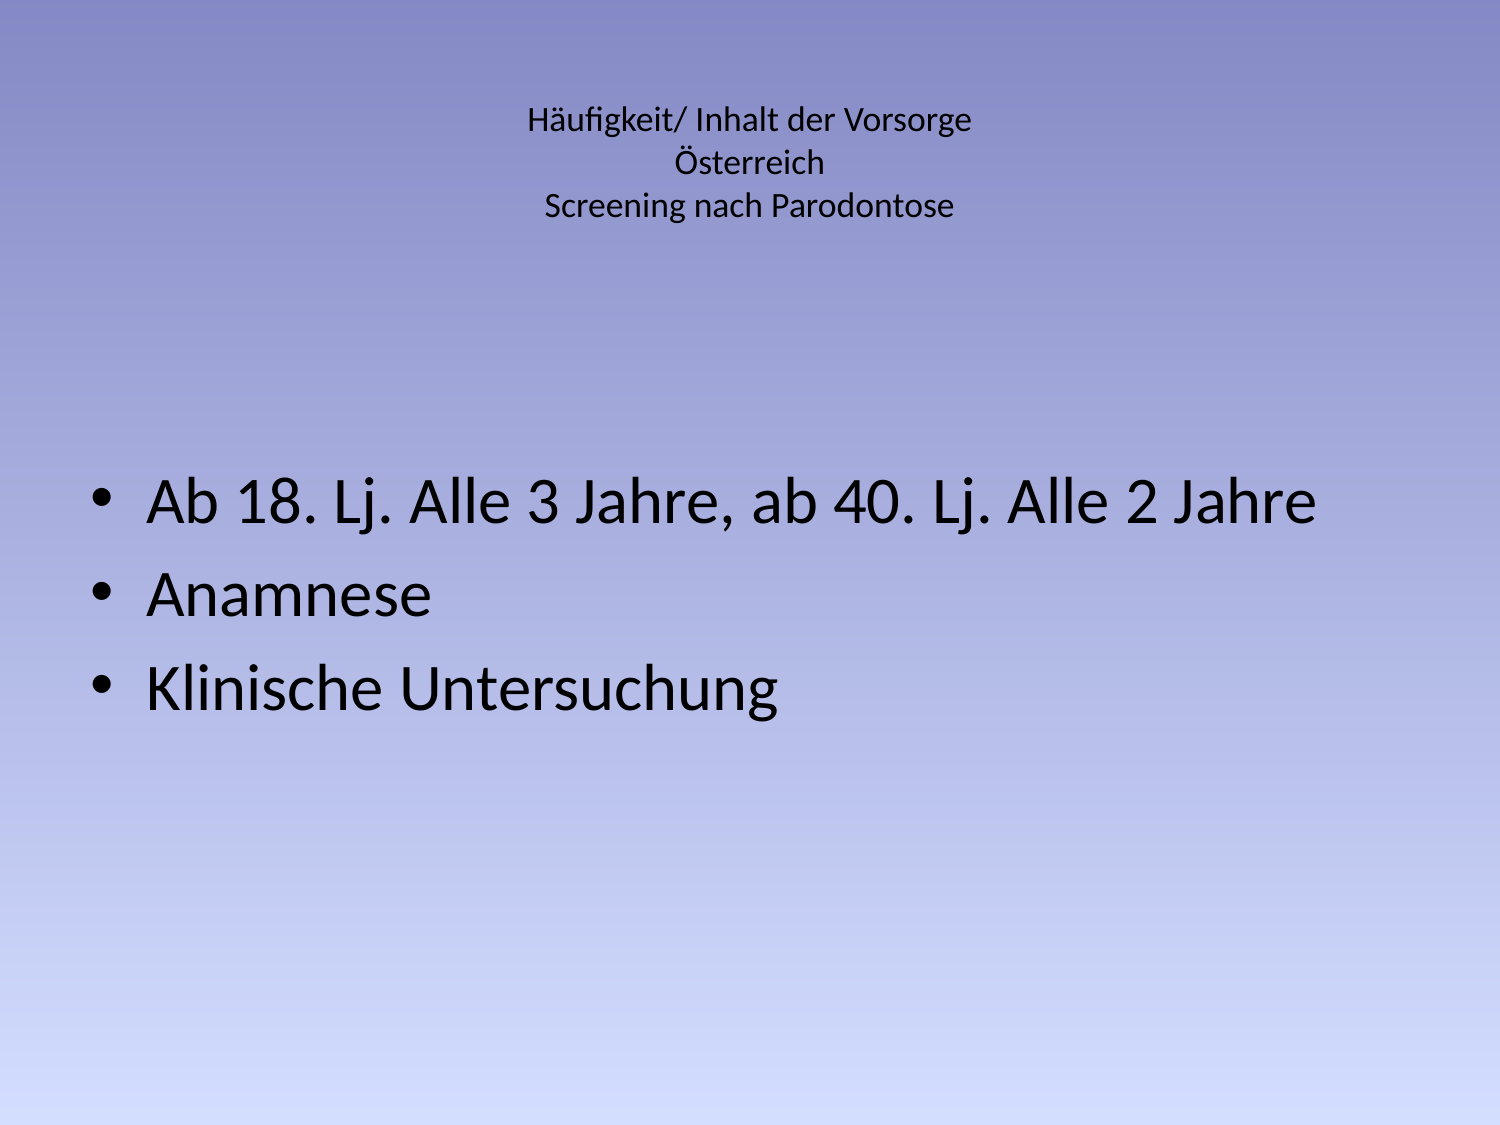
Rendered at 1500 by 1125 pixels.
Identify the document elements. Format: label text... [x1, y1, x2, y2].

title Häufigkeit/ Inhalt der Vorsorge Österreich Screening nach Parodontose [75, 45, 1425, 233]
list Ab 18. Lj. Alle 3 Jahre, ab 40. Lj. Alle 2 Jahre Anamnese Klinische Untersuchung [75, 262, 1425, 1005]
